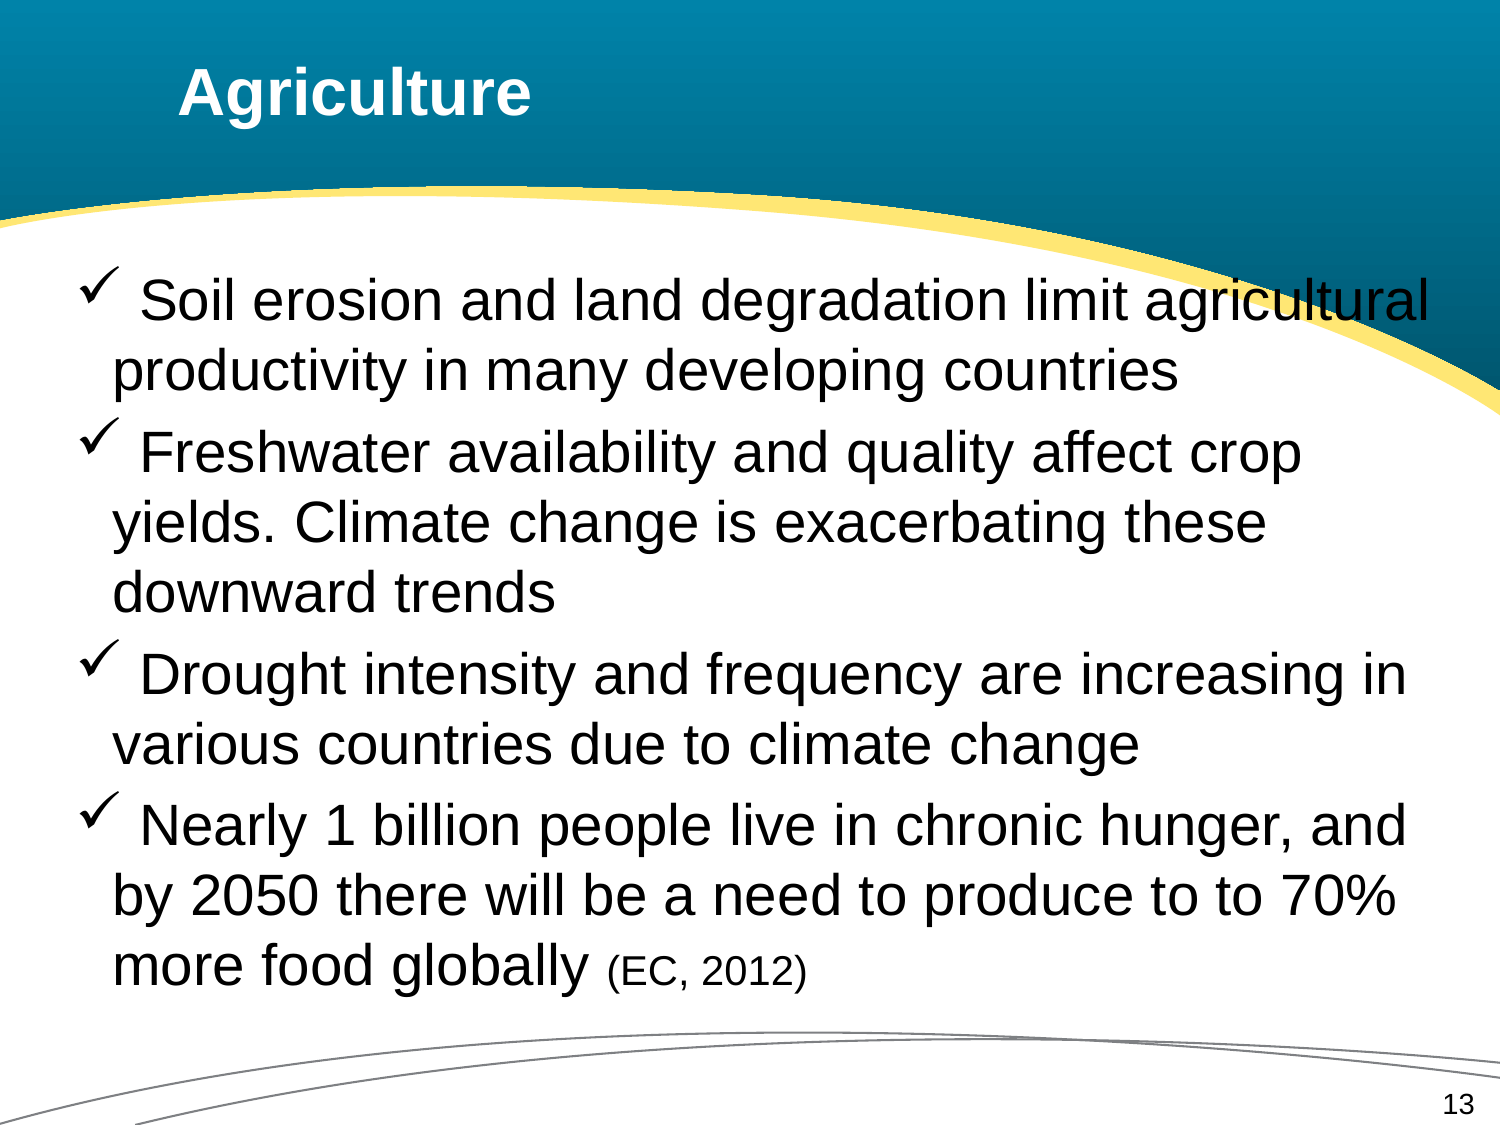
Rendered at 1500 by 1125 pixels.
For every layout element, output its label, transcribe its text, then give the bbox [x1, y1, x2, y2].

slide_number 13 [1124, 1084, 1476, 1113]
list Soil erosion and land degradation limit agricultural productivity in many developing countries Freshwater availability and quality affect crop yields. Climate change is exacerbating these downward trends Drought intensity and frequency are increasing in various countries due to climate change Nearly 1 billion people live in chronic hunger, and by 2050 there will be a need to produce to to 70% more food globally (EC, 2012) [74, 262, 1476, 776]
text_box Agriculture [162, 41, 1313, 137]
